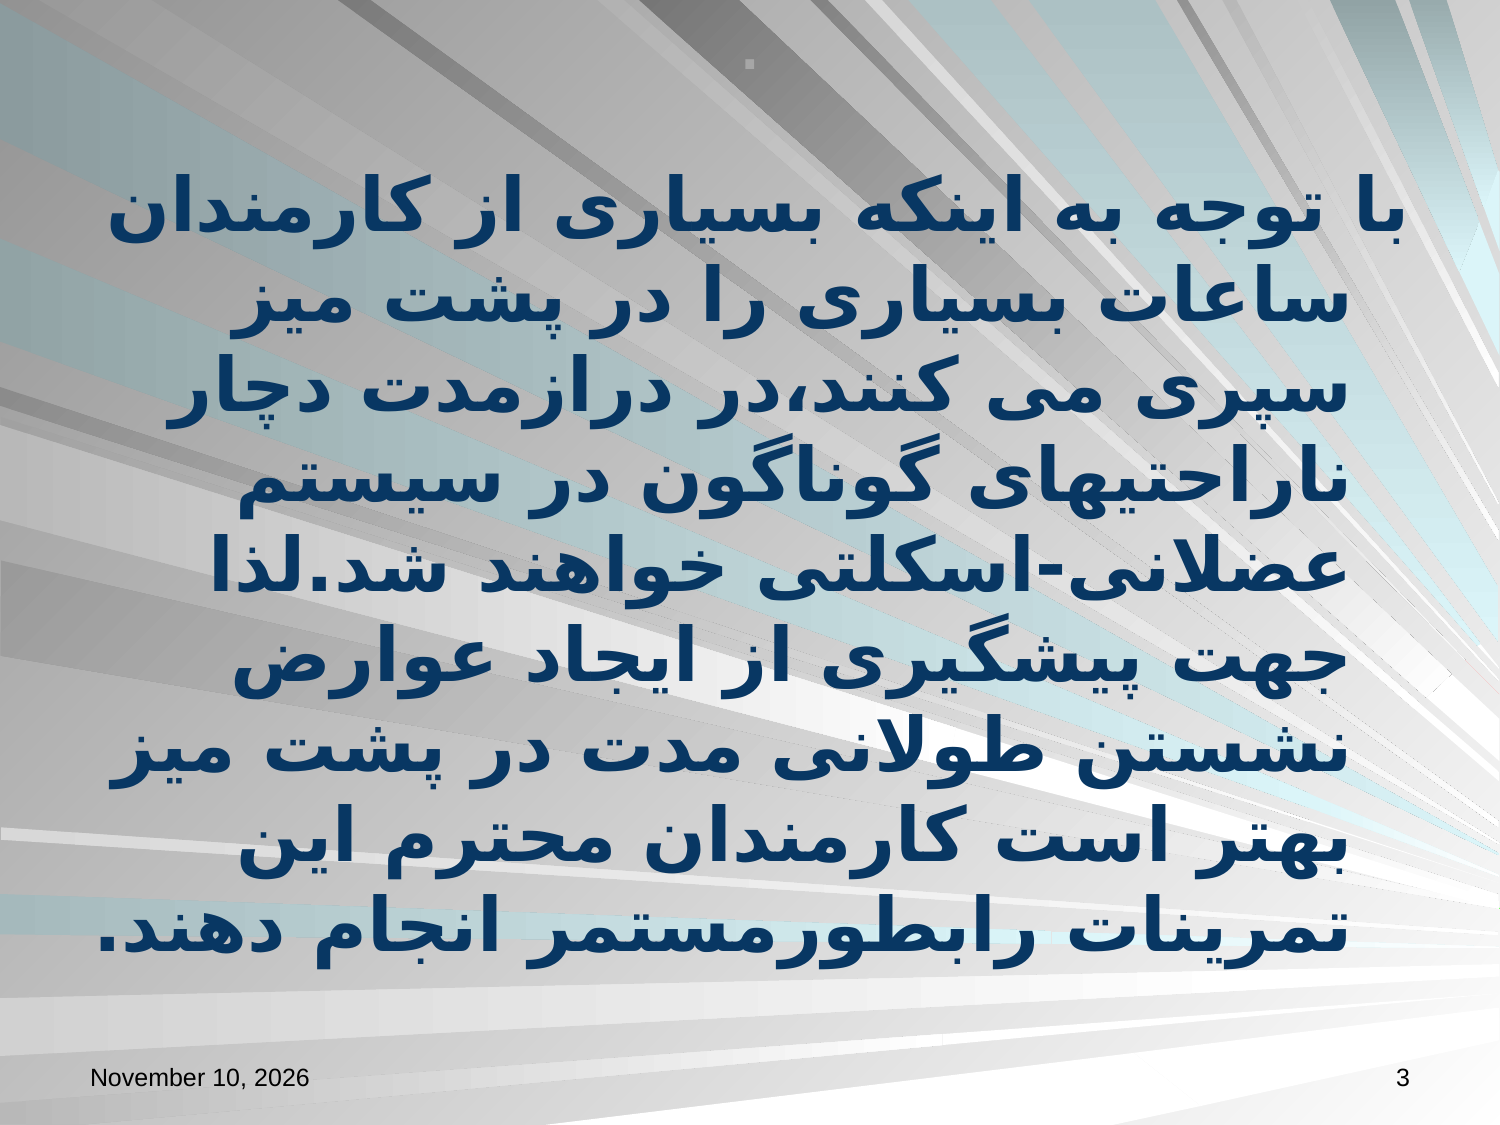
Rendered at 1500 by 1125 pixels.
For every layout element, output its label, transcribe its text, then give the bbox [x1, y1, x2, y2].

title . [74, 0, 1426, 67]
slide_number 3 [1074, 1023, 1426, 1100]
list با توجه به اینکه بسیاری از کارمندان ساعات بسیاری را در پشت میز سپری می کنند،در درازمدت دچار ناراحتیهای گوناگون در سیستم عضلانی-اسکلتی خواهند شد.لذا جهت پیشگیری از ایجاد عوارض نشستن طولانی مدت در پشت میز بهتر است کارمندان محترم این تمرینات رابطورمستمر انجام دهند. [74, 148, 1426, 1006]
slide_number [74, 1023, 426, 1100]
